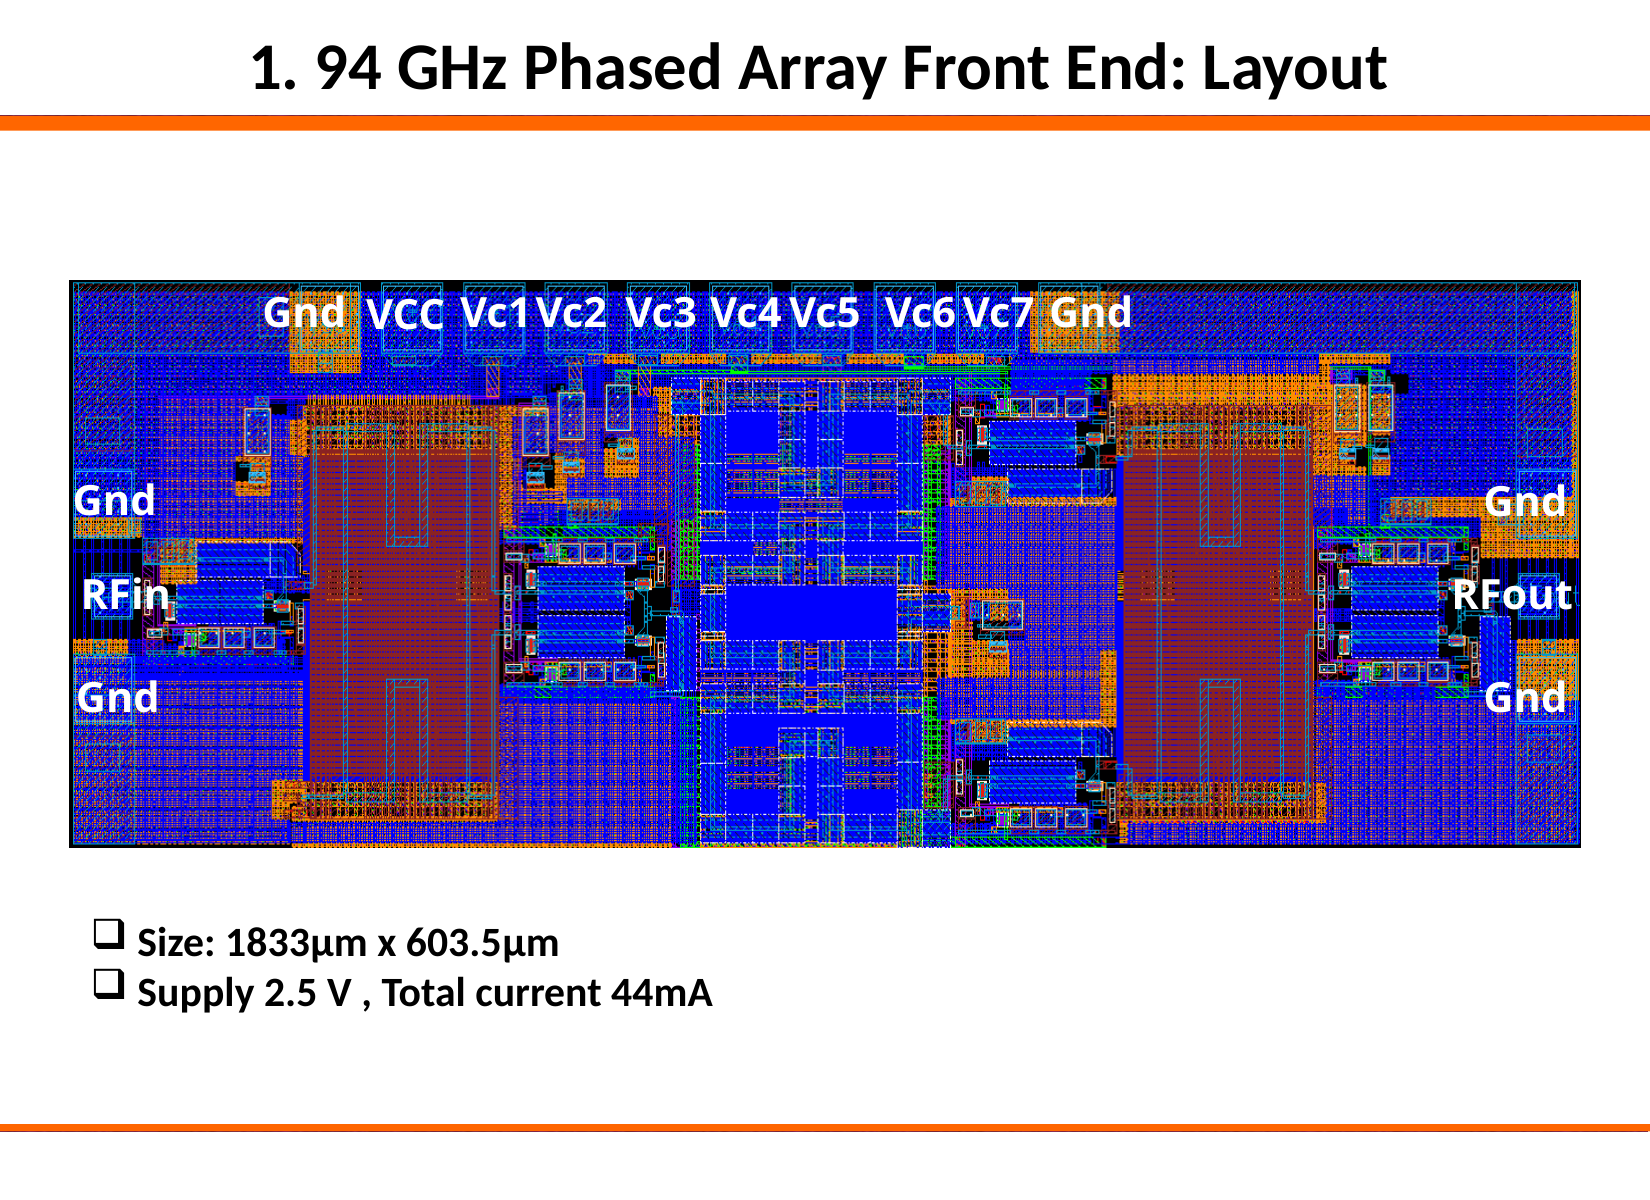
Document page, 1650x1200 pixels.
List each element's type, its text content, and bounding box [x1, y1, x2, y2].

text_box Size: 1833μm x 603.5μm Supply 2.5 V , Total current 44mA [75, 907, 1449, 1022]
text_box Gnd [57, 466, 63, 531]
picture [68, 280, 1582, 849]
title 1. 94 GHz Phased Array Front End: Layout [45, 10, 1593, 116]
